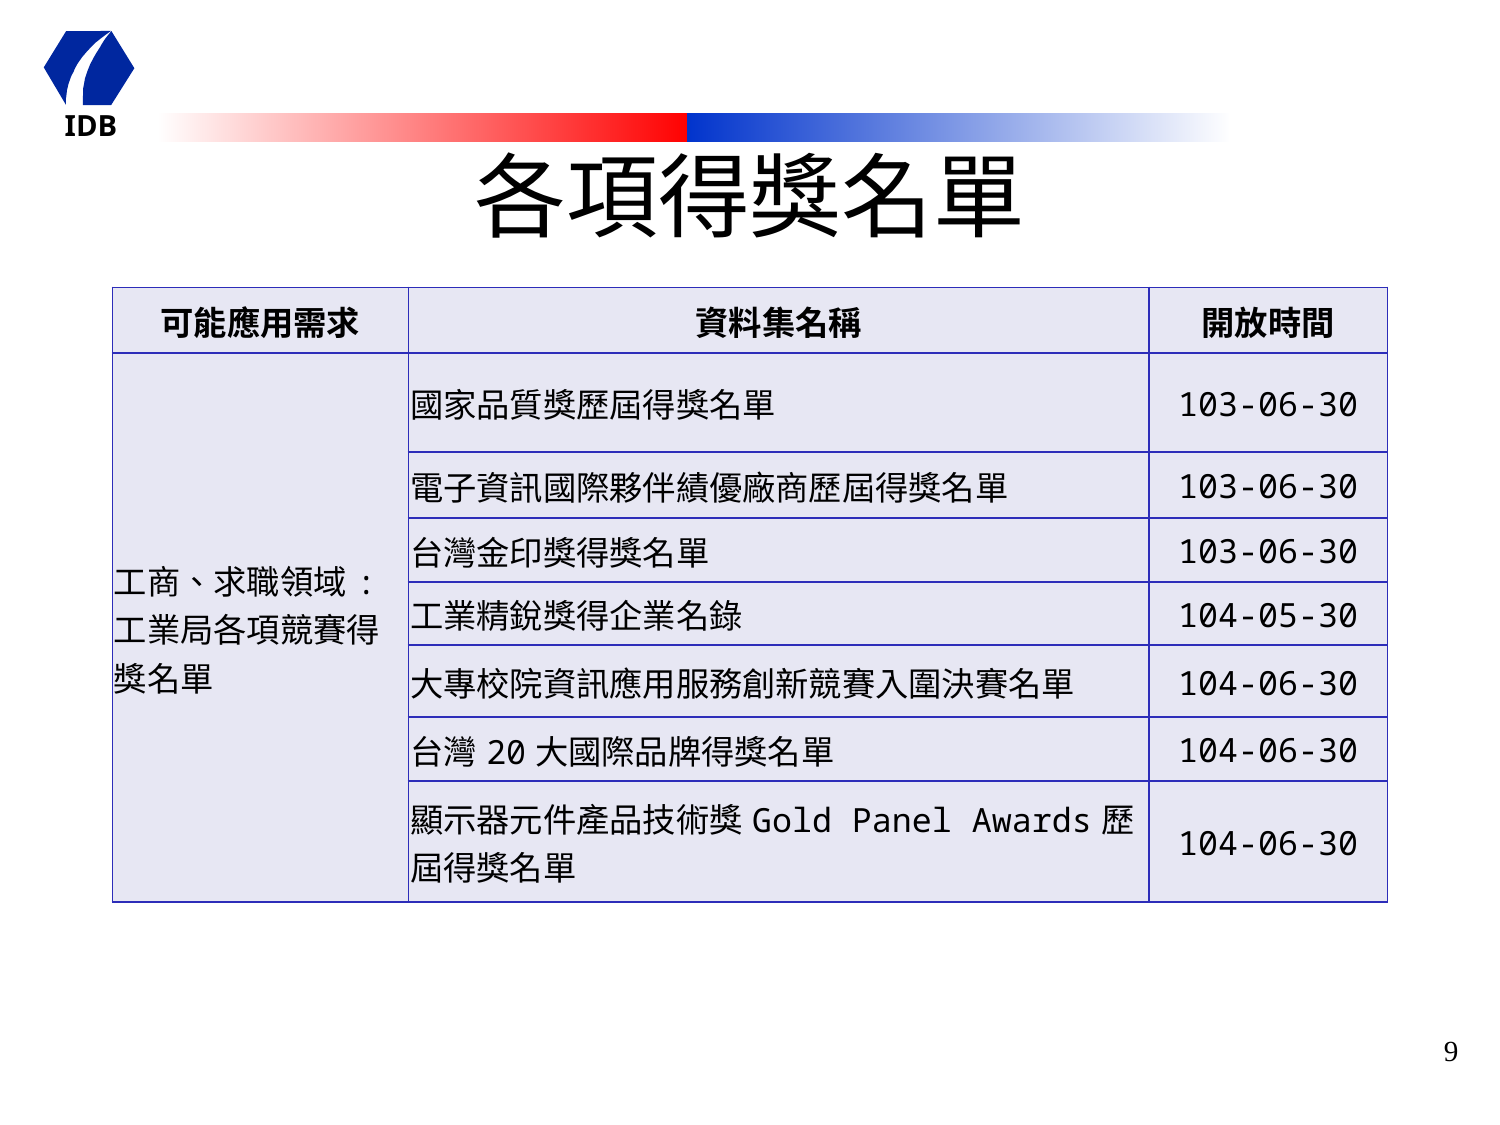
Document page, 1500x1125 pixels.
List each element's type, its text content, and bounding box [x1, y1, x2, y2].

table_cell 國家品質獎歷屆得獎名單 [409, 354, 1148, 451]
table_cell 104-05-30 [1150, 583, 1387, 644]
table_header 可能應用需求 [113, 288, 408, 352]
table_cell 104-06-30 [1150, 718, 1387, 780]
table_cell 電子資訊國際夥伴績優廠商歷屆得獎名單 [409, 453, 1148, 517]
table_cell 104-06-30 [1150, 646, 1387, 716]
table_cell 台灣20大國際品牌得獎名單 [409, 718, 1148, 780]
table_cell 103-06-30 [1150, 453, 1387, 517]
table_cell 104-06-30 [1150, 782, 1387, 901]
table_header 資料集名稱 [409, 288, 1148, 352]
table_cell 工業精銳獎得企業名錄 [409, 583, 1148, 644]
table_cell 大專校院資訊應用服務創新競賽入圍決賽名單 [409, 646, 1148, 716]
table_cell 顯示器元件產品技術獎Gold Panel Awards歷屆得獎名單 [409, 782, 1148, 901]
table_header 開放時間 [1150, 288, 1387, 352]
table_cell 工商、求職領域: 工業局各項競賽得獎名單 [113, 354, 408, 901]
title 各項得獎名單 [112, 99, 1388, 287]
slide_number 9 [1160, 1024, 1474, 1101]
table_cell 103-06-30 [1150, 519, 1387, 581]
table_cell 台灣金印獎得獎名單 [409, 519, 1148, 581]
table_cell 103-06-30 [1150, 354, 1387, 451]
